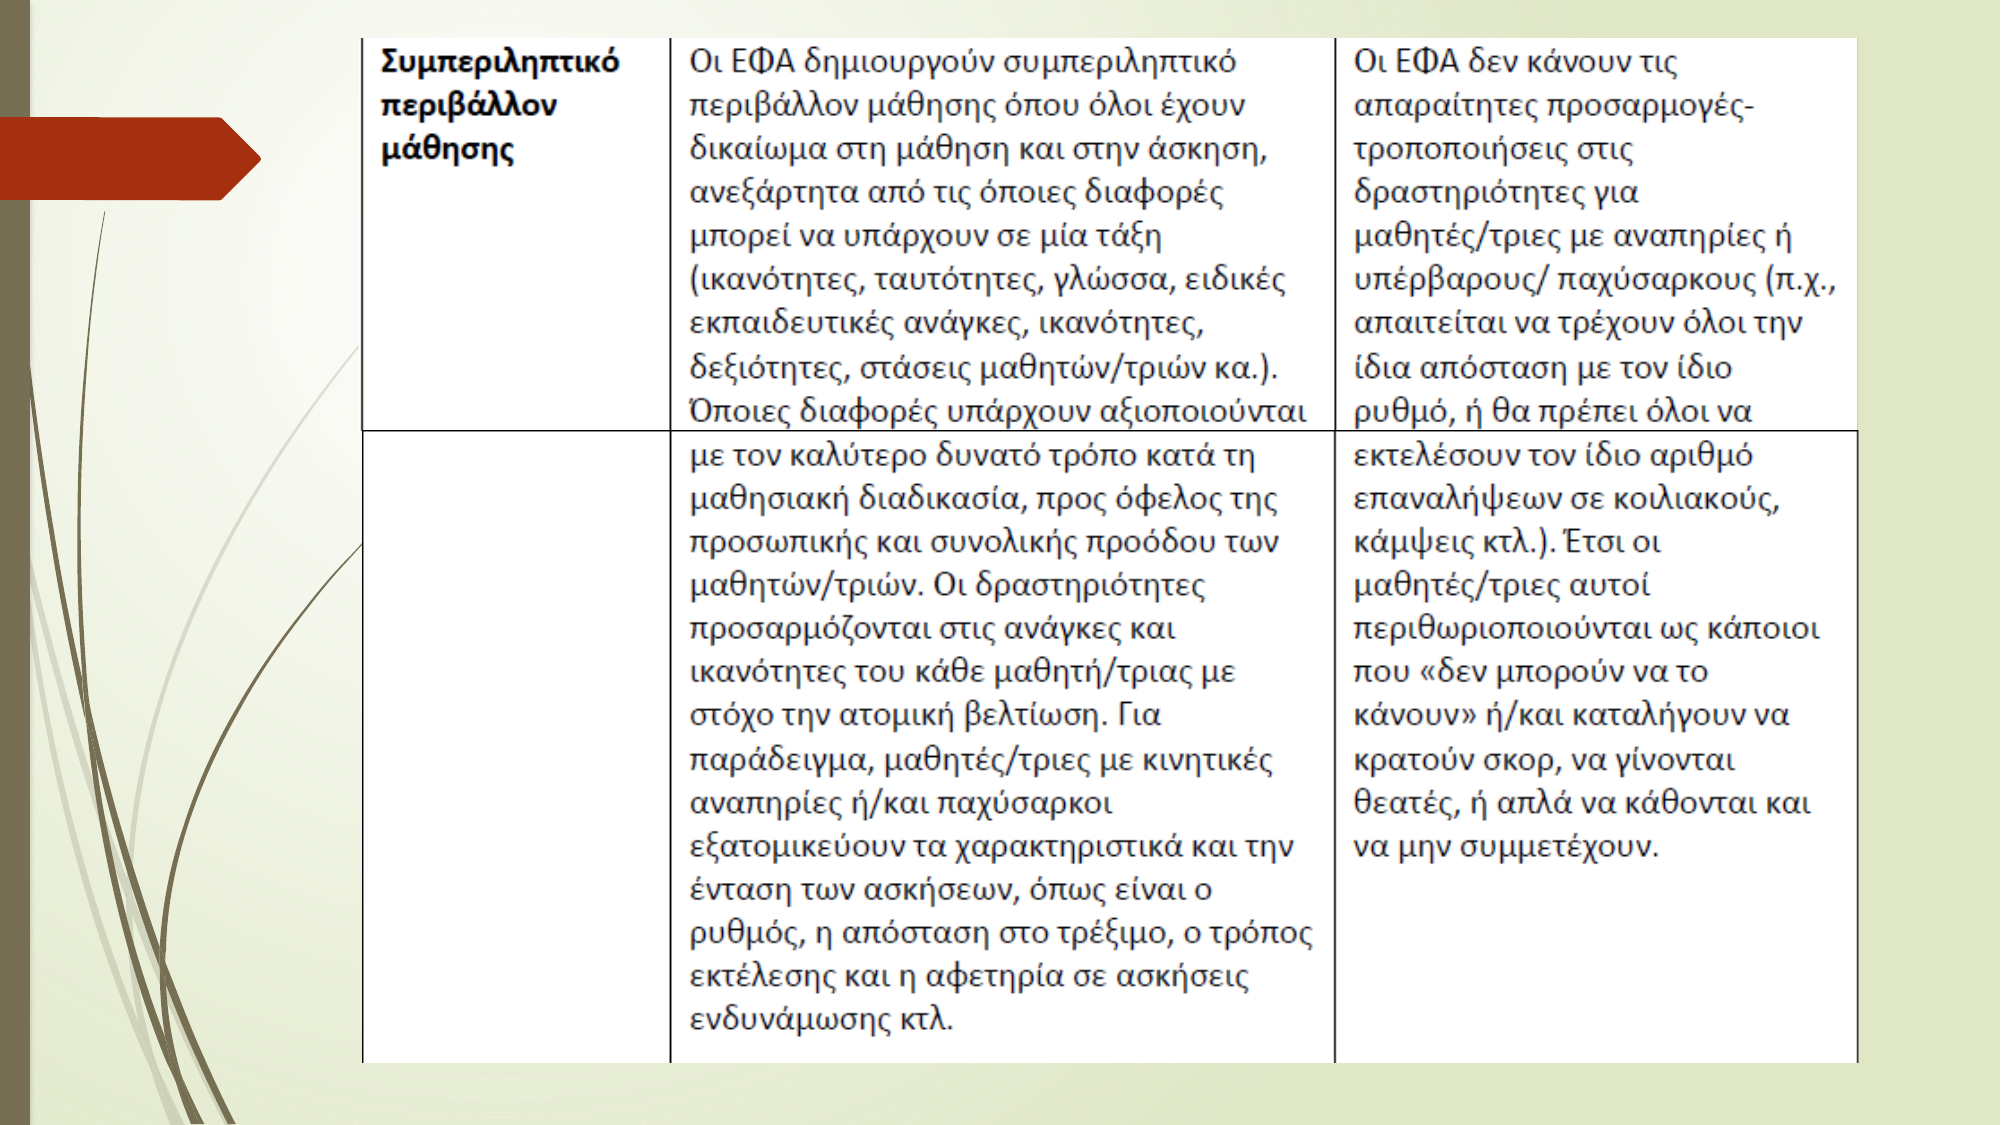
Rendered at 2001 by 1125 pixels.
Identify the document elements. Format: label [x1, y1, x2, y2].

picture [358, 38, 1859, 1063]
